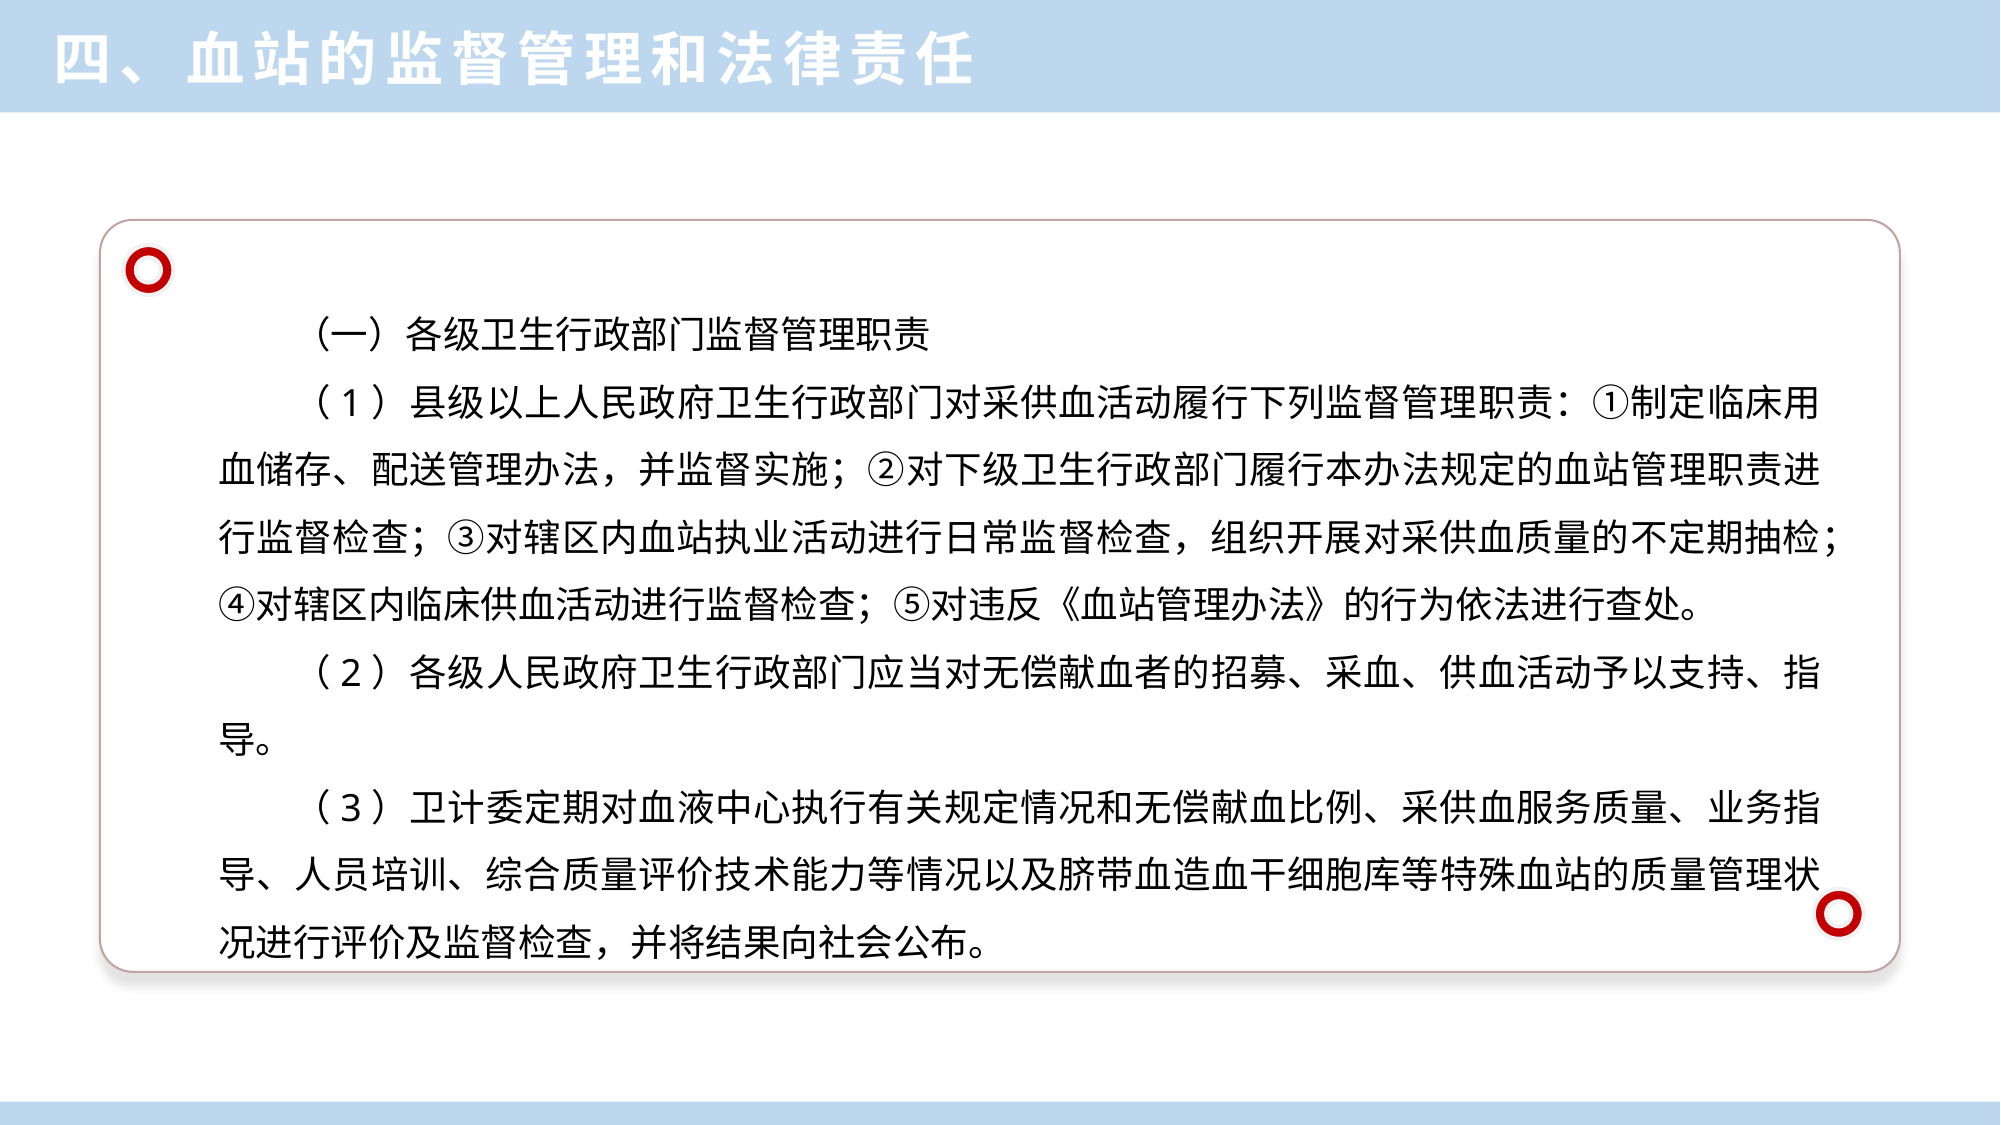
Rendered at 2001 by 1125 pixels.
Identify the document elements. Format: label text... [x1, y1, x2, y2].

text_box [99, 219, 1900, 972]
text_box 四、血站的监督管理和法律责任 [41, 16, 987, 98]
